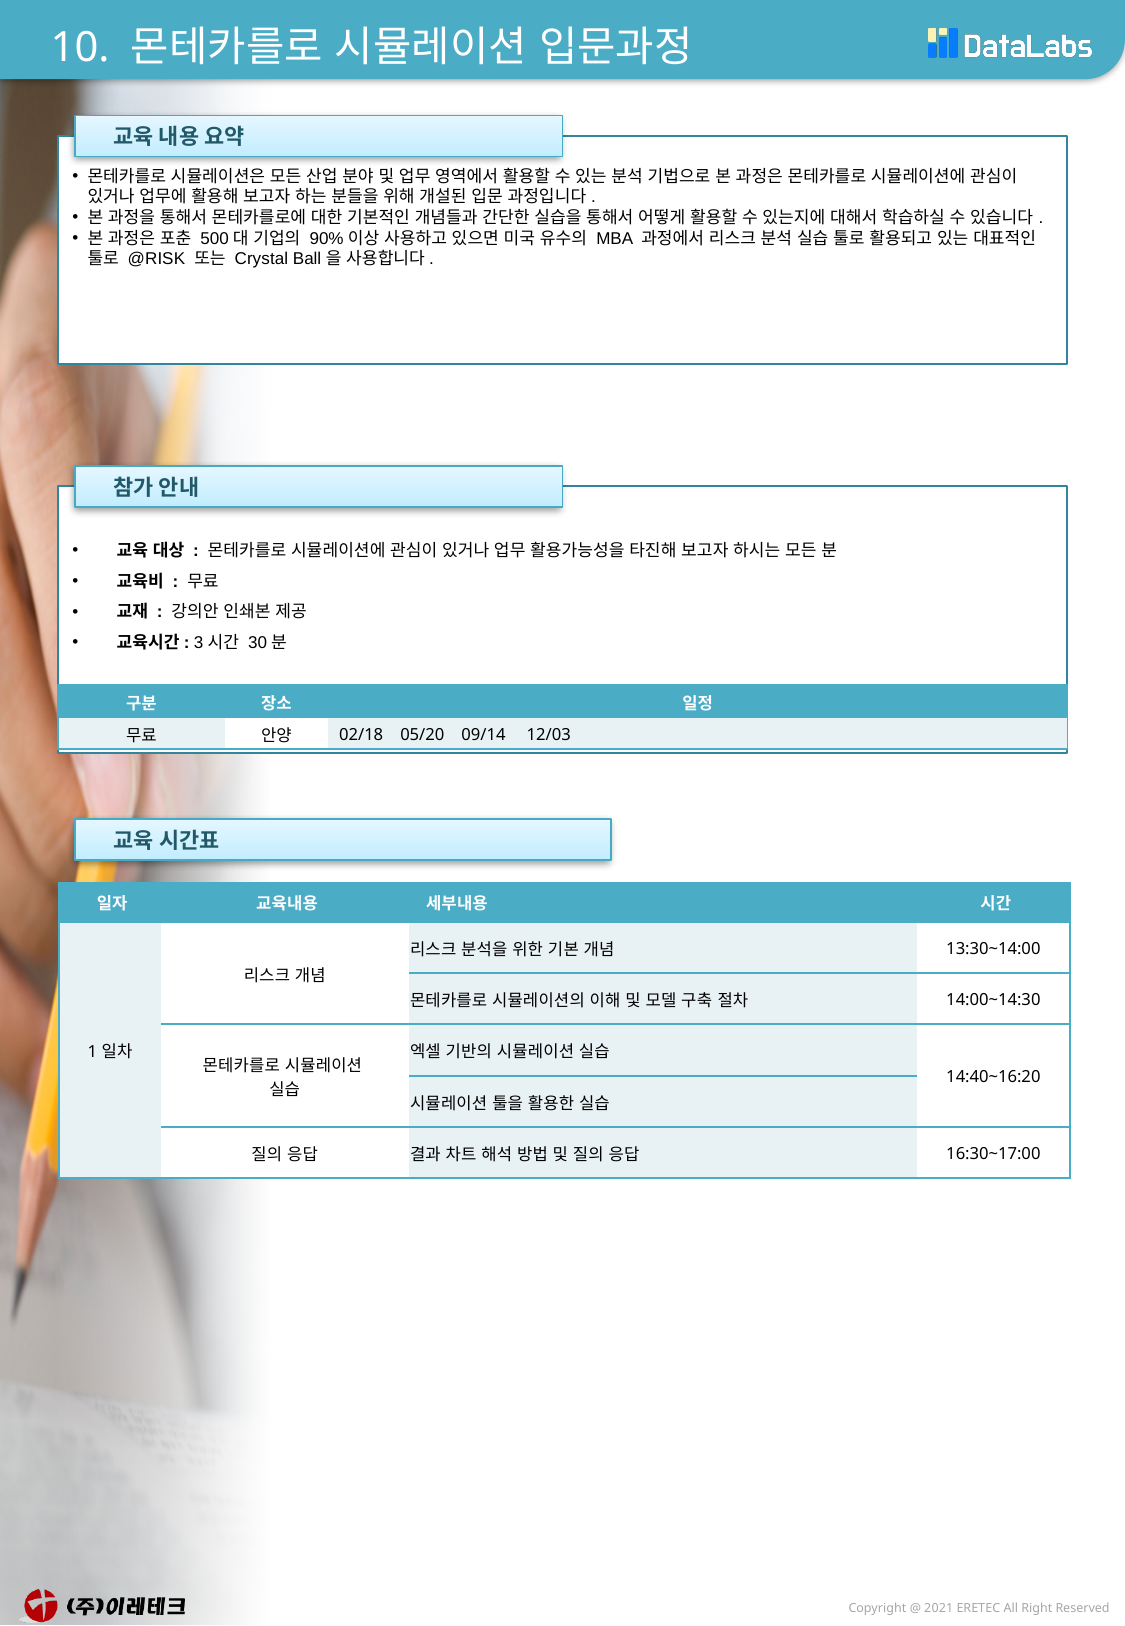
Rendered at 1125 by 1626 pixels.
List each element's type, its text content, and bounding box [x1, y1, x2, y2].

text_box 교육 대상 : 몬테카를로 시뮬레이션에 관심이 있거나 업무 활용가능성을 타진해 보고자 하시는 모든 분 교육비 : 무료 교재 : 강의안 인쇄본 제공 교육시간: 3시간 30분 [57, 521, 1068, 684]
title 10. 몬테카를로 시뮬레이션 입문과정 [35, 9, 1049, 80]
table_cell 몬테카를로 시뮬레이션의 이해 및 모델 구축 절차 [409, 974, 917, 1023]
table_cell 몬테카를로 시뮬레이션 실습 [161, 1025, 409, 1126]
table_cell 리스크 분석을 위한 기본 개념 [409, 923, 917, 972]
table_header 일자 [60, 883, 161, 921]
table_header 장소 [225, 686, 328, 716]
picture [0, 23, 1125, 1625]
table_cell 안양 [225, 718, 328, 748]
table_cell 14:40~16:20 [917, 1025, 1069, 1126]
table_cell 14:00~14:30 [917, 974, 1069, 1023]
table_cell 시뮬레이션 툴을 활용한 실습 [409, 1077, 917, 1126]
table_cell 1일차 [60, 923, 161, 1177]
table_header 교육내용 [161, 883, 409, 921]
text_box 교육 내용 요약 [74, 115, 563, 157]
table_header 구분 [59, 686, 225, 716]
table_cell 무료 [59, 718, 225, 748]
table_cell 결과 차트 해석 방법 및 질의 응답 [409, 1128, 917, 1177]
table_header 시간 [917, 883, 1069, 921]
table_header 세부내용 [409, 883, 917, 921]
text_box 몬테카를로 시뮬레이션은 모든 산업 분야 및 업무 영역에서 활용할 수 있는 분석 기법으로 본 과정은 몬테카를로 시뮬레이션에 관심이 있거나 업무에 활용해 보고자 하는 분들을 위해 개설된 입문 과정입니다. 본 과정을 통해서 몬테카를로에 대한 기본적인 개념들과 간단한 실습을 통해서 어떻게 활용할 수 있는지에 대해서 학습하실 수 있습니다. 본 과정은 포춘 500대 기업의 90%이상 사용하고 있으면 미국 유수의 MBA 과정에서 리스크 분석 실습 툴로 활용되고 있는 대표적인 툴로 @RISK 또는 Crystal Ball을 사용합니다. [57, 157, 1068, 276]
text_box [55, 134, 1070, 366]
text_box 참가 안내 [74, 465, 563, 508]
table_header 일정 [328, 686, 1067, 716]
table_cell 02/18 05/20 09/14 12/03 [328, 718, 1067, 748]
table_cell 질의 응답 [161, 1128, 409, 1177]
text_box [55, 484, 1070, 756]
table_cell 리스크 개념 [161, 923, 409, 1023]
text_box 교육 시간표 [74, 818, 612, 861]
table_cell 엑셀 기반의 시뮬레이션 실습 [409, 1025, 917, 1075]
table_cell 13:30~14:00 [917, 923, 1069, 972]
table_cell 16:30~17:00 [917, 1128, 1069, 1177]
